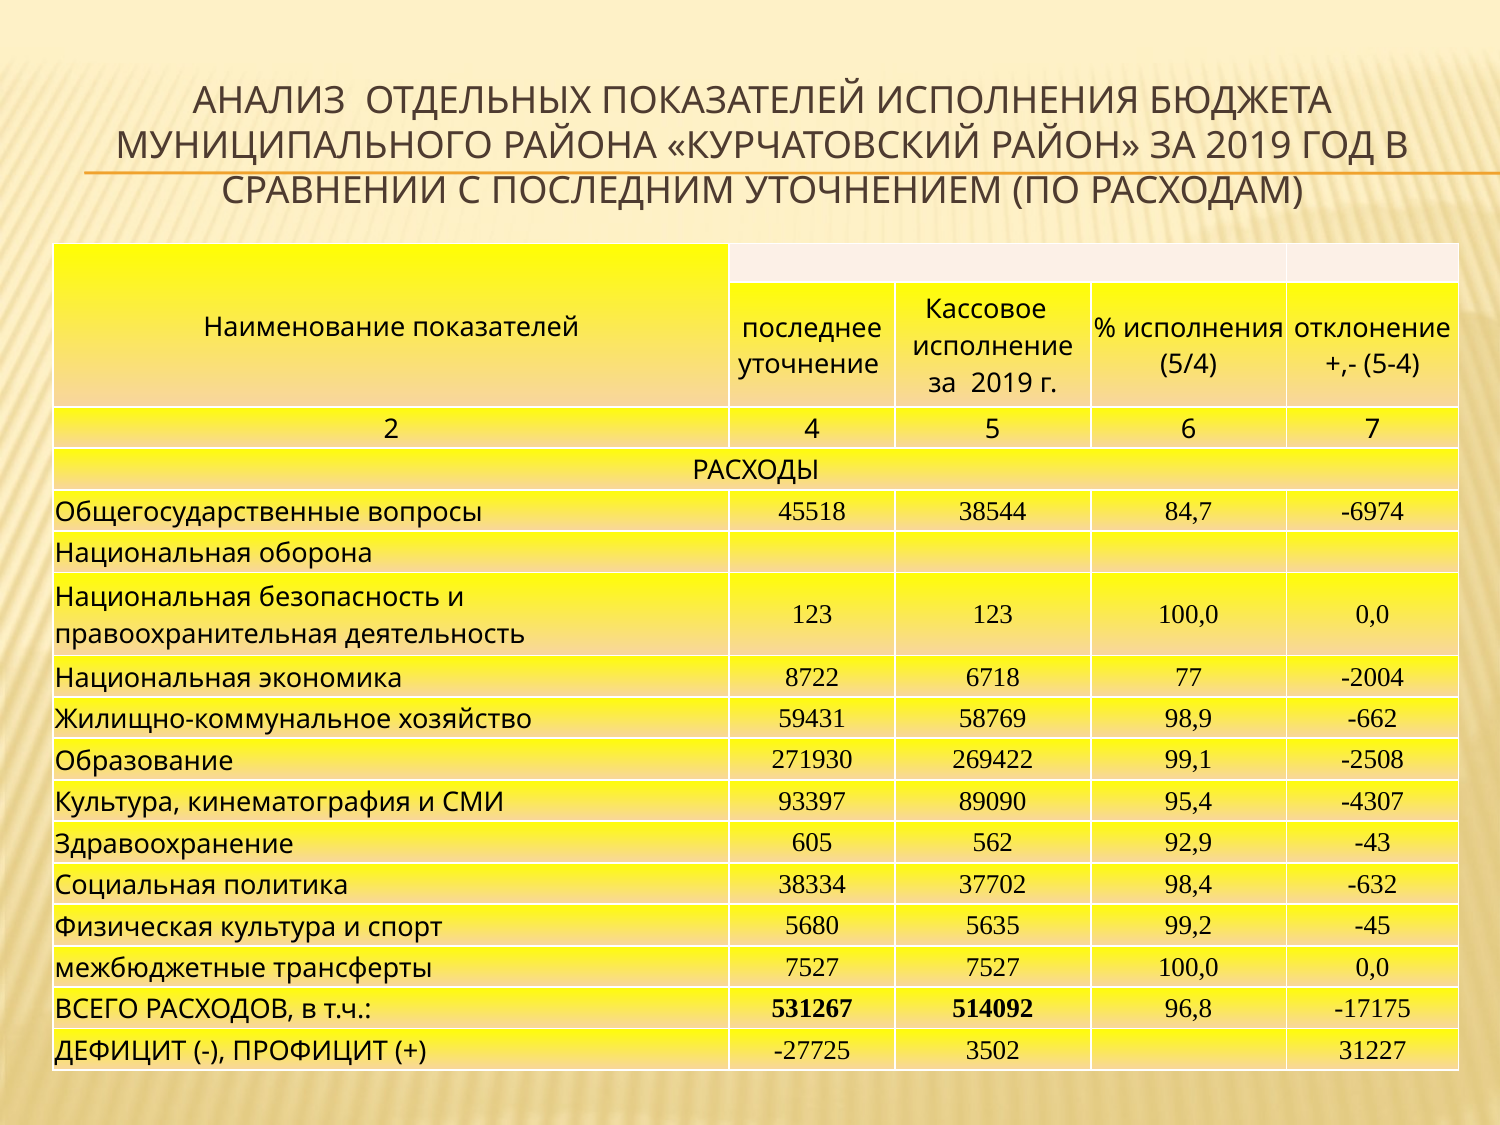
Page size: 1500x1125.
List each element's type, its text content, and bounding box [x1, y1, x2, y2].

table_cell Здравоохранение [54, 822, 728, 862]
table_cell -45 [1287, 905, 1458, 945]
table_cell 98,4 [1092, 864, 1286, 903]
table_cell 100,0 [1092, 947, 1286, 986]
table_cell [730, 532, 894, 572]
table_cell межбюджетные трансферты [54, 947, 728, 986]
title Анализ отдельных показателей исполнения бюджета муниципального района «Курчатовский район» за 2019 год в сравнении с последним уточнением (по расходам) [50, 75, 1475, 213]
table_cell -2004 [1287, 656, 1458, 696]
table_cell Физическая культура и спорт [54, 905, 728, 945]
table_cell 99,2 [1092, 905, 1286, 945]
table_cell -632 [1287, 864, 1458, 903]
table_cell [1092, 532, 1286, 572]
table_cell -17175 [1287, 988, 1458, 1028]
table_cell 5635 [896, 905, 1090, 945]
table_cell Общегосударственные вопросы [54, 491, 728, 530]
table_header [730, 244, 1286, 281]
table_header Наименование показателей [54, 244, 728, 406]
table_cell 6 [1092, 408, 1286, 447]
table_cell 95,4 [1092, 781, 1286, 820]
table_cell -662 [1287, 698, 1458, 737]
table_cell 89090 [896, 781, 1090, 820]
table_cell 7527 [730, 947, 894, 986]
table_cell 31227 [1287, 1029, 1458, 1069]
table_cell 123 [896, 573, 1090, 655]
table_header [1287, 244, 1458, 281]
table_cell 4 [730, 408, 894, 447]
table_cell -4307 [1287, 781, 1458, 820]
table_cell 37702 [896, 864, 1090, 903]
table_cell 38544 [896, 491, 1090, 530]
table_cell 3502 [896, 1029, 1090, 1069]
table_cell ВСЕГО РАСХОДОВ, в т.ч.: [54, 988, 728, 1028]
table_cell [896, 532, 1090, 572]
table_cell 59431 [730, 698, 894, 737]
picture [0, 0, 1500, 1125]
table_cell 96,8 [1092, 988, 1286, 1028]
table_cell 7527 [896, 947, 1090, 986]
table_cell 0,0 [1287, 947, 1458, 986]
table_cell Кассовое исполнение за 2019 г. [896, 283, 1090, 406]
table_cell 100,0 [1092, 573, 1286, 655]
table_cell 269422 [896, 739, 1090, 779]
table_cell 605 [730, 822, 894, 862]
table_cell 5 [896, 408, 1090, 447]
table_cell -27725 [730, 1029, 894, 1069]
table_cell 45518 [730, 491, 894, 530]
table_cell Социальная политика [54, 864, 728, 903]
table_cell Образование [54, 739, 728, 779]
table_cell 99,1 [1092, 739, 1286, 779]
table_cell отклонение +,- (5-4) [1287, 283, 1458, 406]
table_cell 8722 [730, 656, 894, 696]
table_cell -43 [1287, 822, 1458, 862]
table_cell 514092 [896, 988, 1090, 1028]
table_cell 93397 [730, 781, 894, 820]
table_cell Жилищно-коммунальное хозяйство [54, 698, 728, 737]
table_cell РАСХОДЫ [54, 449, 1458, 489]
table_cell ДЕФИЦИТ (-), ПРОФИЦИТ (+) [54, 1029, 728, 1069]
table_cell Национальная оборона [54, 532, 728, 572]
table_cell [1287, 532, 1458, 572]
table_cell 58769 [896, 698, 1090, 737]
table_cell 98,9 [1092, 698, 1286, 737]
table_cell [1092, 1029, 1286, 1069]
table_cell 92,9 [1092, 822, 1286, 862]
table_cell 5680 [730, 905, 894, 945]
table_cell 531267 [730, 988, 894, 1028]
table_cell Национальная безопасность и правоохранительная деятельность [54, 573, 728, 655]
table_cell % исполнения (5/4) [1092, 283, 1286, 406]
table_cell Культура, кинематография и СМИ [54, 781, 728, 820]
table_cell 2 [54, 408, 728, 447]
table_cell последнее уточнение [730, 283, 894, 406]
table_cell 0,0 [1287, 573, 1458, 655]
table_cell 562 [896, 822, 1090, 862]
table_cell -2508 [1287, 739, 1458, 779]
table_cell 6718 [896, 656, 1090, 696]
table_cell 77 [1092, 656, 1286, 696]
table_cell 84,7 [1092, 491, 1286, 530]
table_cell 38334 [730, 864, 894, 903]
table_cell 7 [1287, 408, 1458, 447]
table_cell 123 [730, 573, 894, 655]
table_cell Национальная экономика [54, 656, 728, 696]
table_cell -6974 [1287, 491, 1458, 530]
table_cell 271930 [730, 739, 894, 779]
